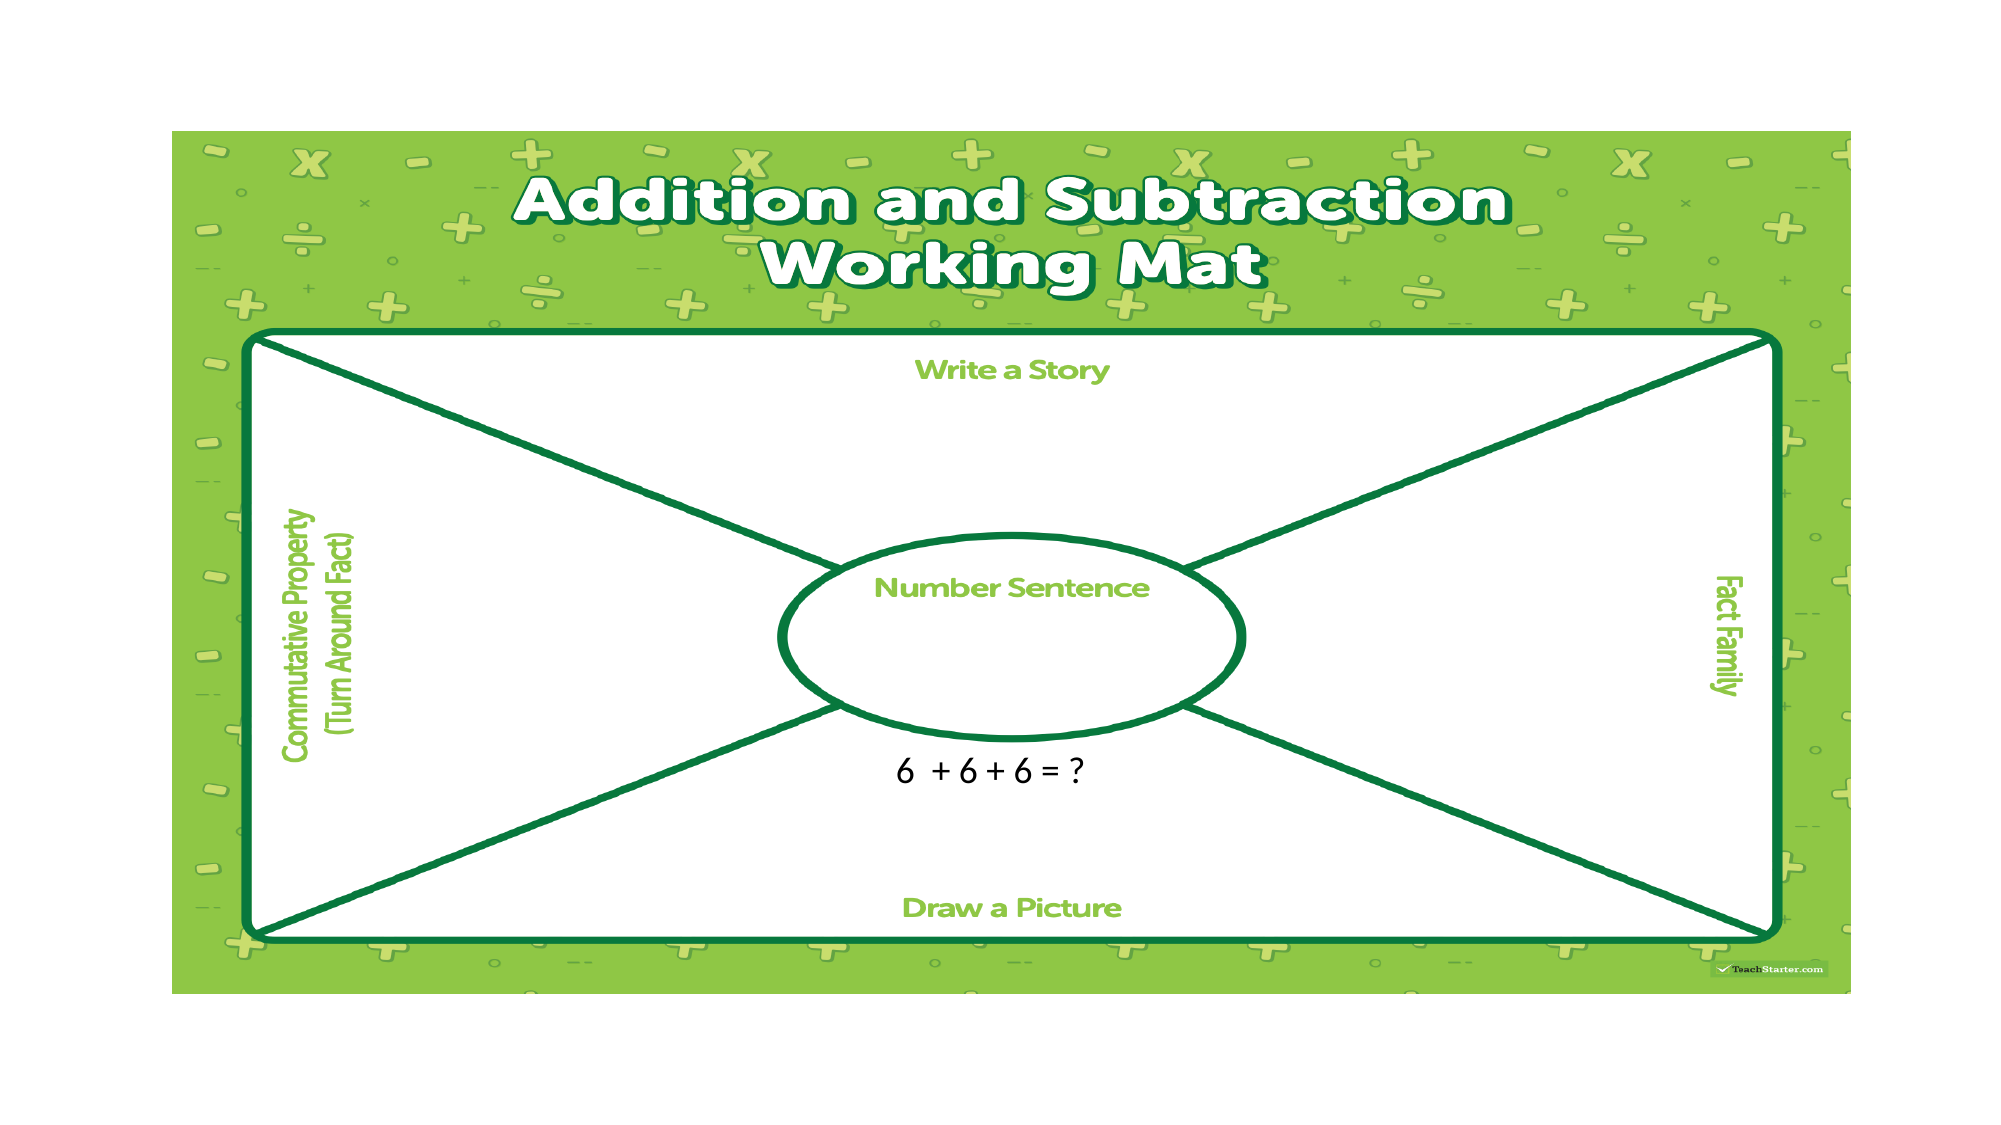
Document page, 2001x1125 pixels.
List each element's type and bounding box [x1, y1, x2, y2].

list [172, 131, 1851, 994]
